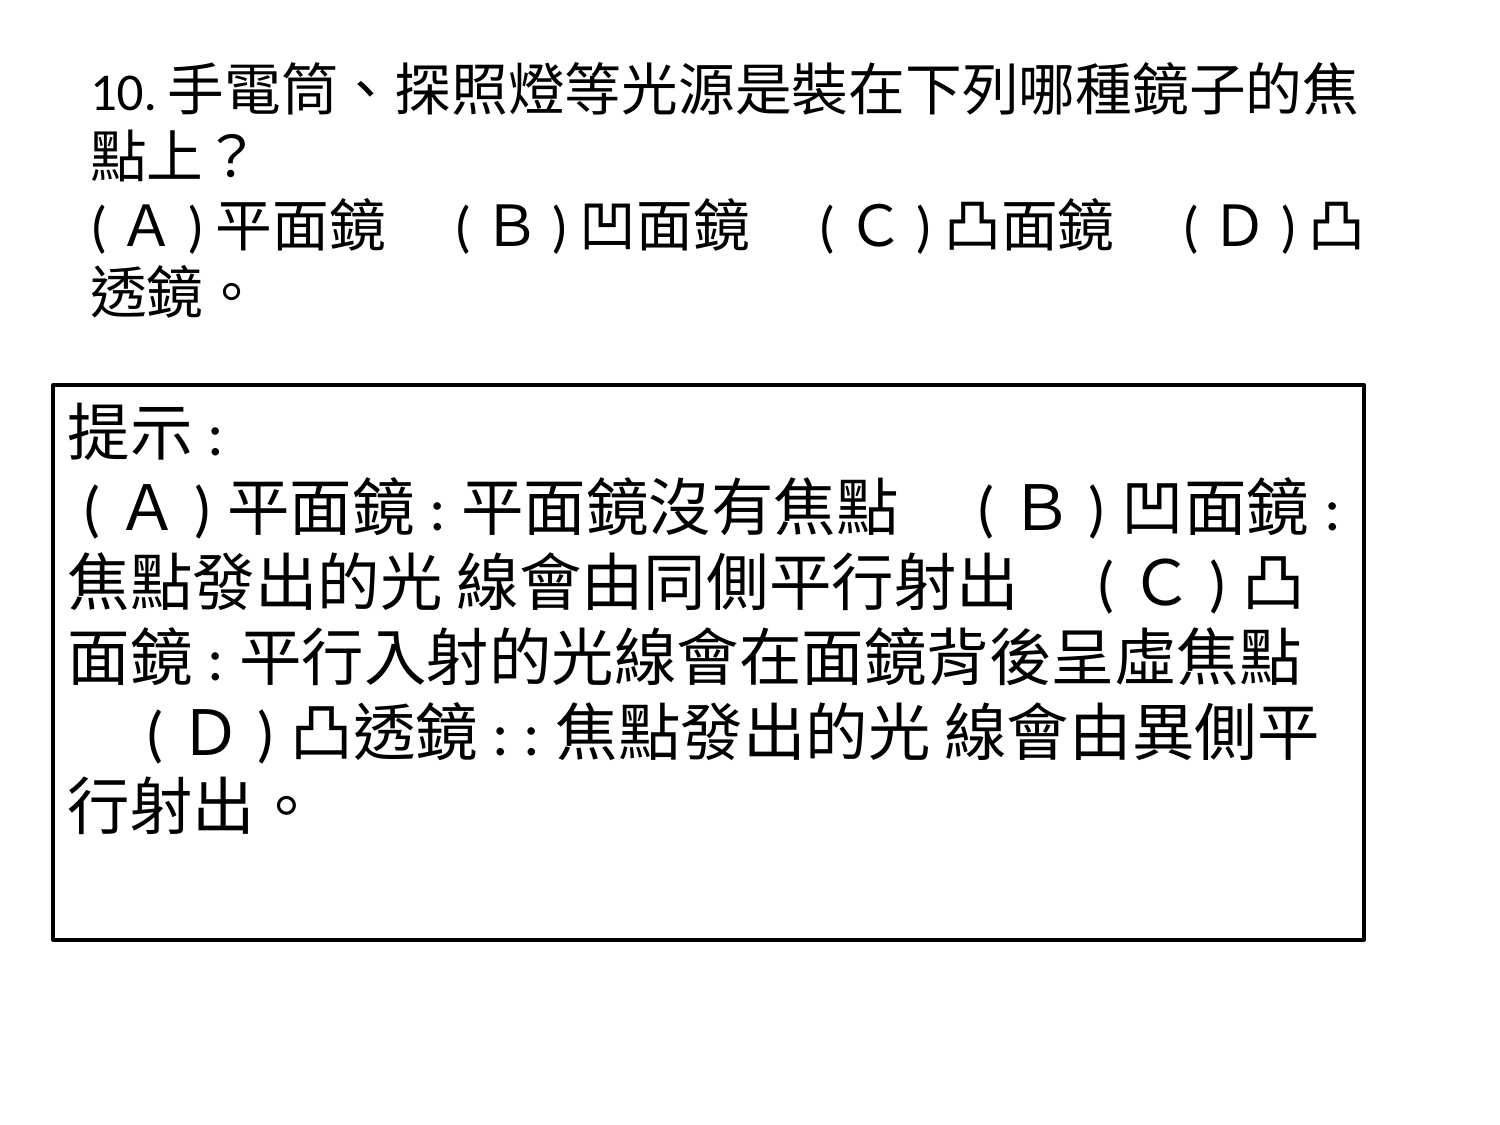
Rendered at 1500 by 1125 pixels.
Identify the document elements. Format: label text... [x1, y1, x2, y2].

text_box 提示: (Ａ)平面鏡:平面鏡沒有焦點 (Ｂ)凹面鏡:焦點發出的光 線會由同側平行射出 (Ｃ)凸面鏡:平行入射的光線會在面鏡背後呈虛焦點 (Ｄ)凸透鏡: :焦點發出的光 線會由異側平行射出。 [51, 383, 1366, 942]
title 10.手電筒、探照燈等光源是裝在下列哪種鏡子的焦點上？ (Ａ)平面鏡 (Ｂ)凹面鏡 (Ｃ)凸面鏡 (Ｄ)凸透鏡。 [75, 45, 1425, 398]
